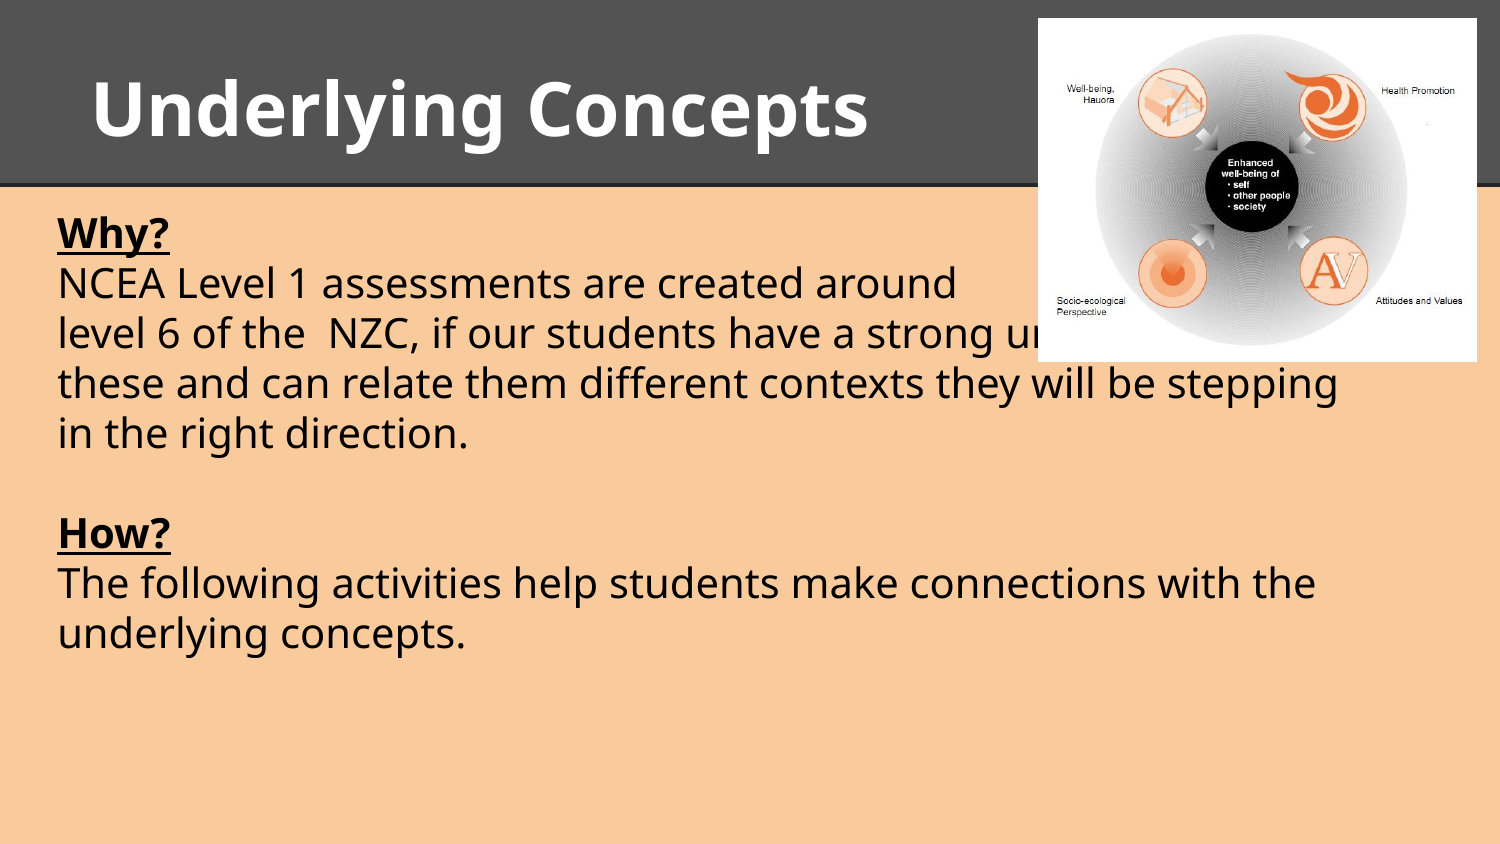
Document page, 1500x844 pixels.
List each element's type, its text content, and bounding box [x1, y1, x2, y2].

list Why? NCEA Level 1 assessments are created around level 6 of the NZC, if our students have a strong understanding of these and can relate them different contexts they will be stepping in the right direction. How? The following activities help students make connections with the underlying concepts. [42, 192, 1393, 782]
title Underlying Concepts [75, 18, 1037, 167]
picture [1038, 18, 1477, 363]
